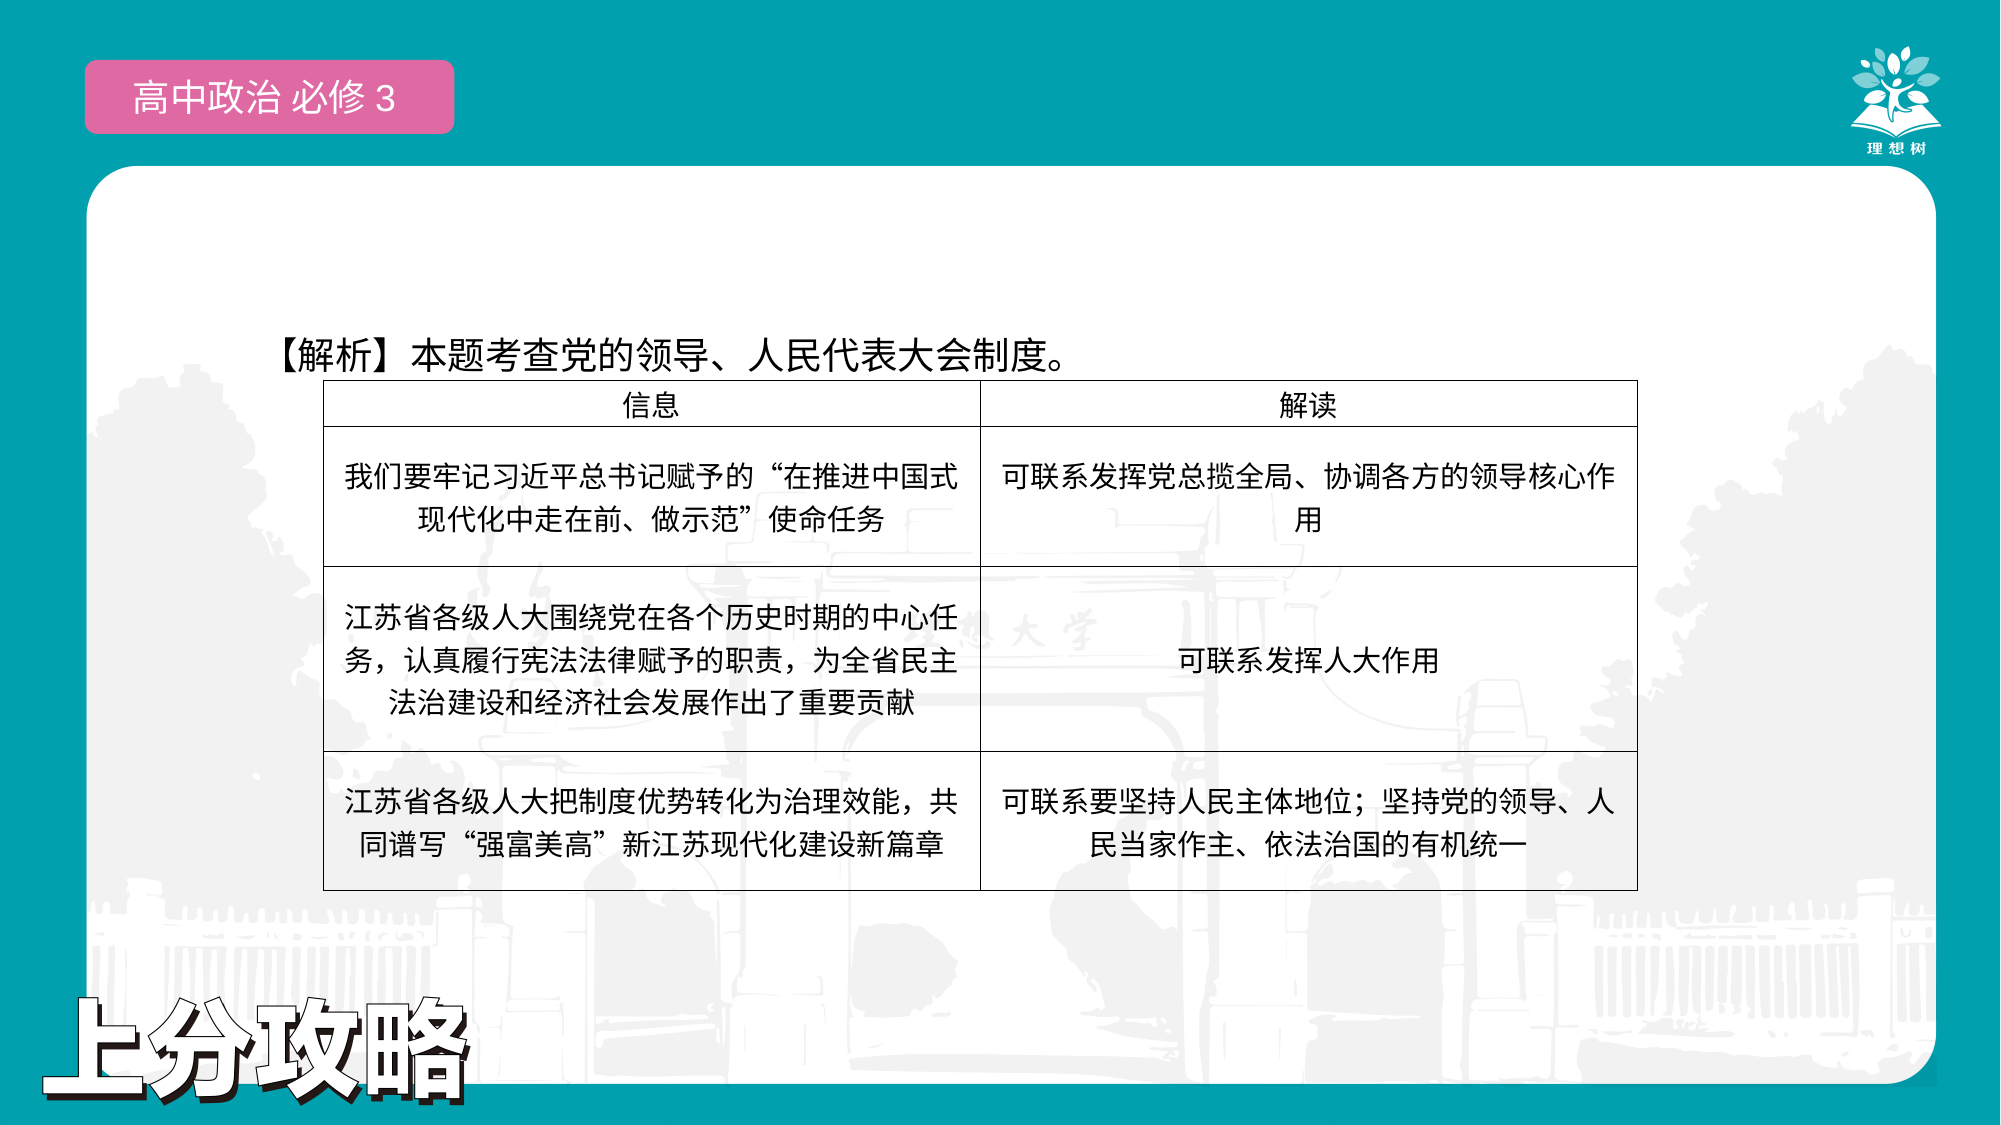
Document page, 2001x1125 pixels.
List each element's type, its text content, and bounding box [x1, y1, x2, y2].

table_cell 可联系发挥人大作用 [981, 567, 1637, 751]
table_cell 可联系要坚持人民主体地位；坚持党的领导、人民当家作主、依法治国的有机统一 [981, 752, 1637, 890]
table_header 信息 [324, 381, 980, 426]
text_box 【解析】本题考查党的领导、人民代表大会制度。 [245, 313, 1755, 813]
table_cell 我们要牢记习近平总书记赋予的“在推进中国式现代化中走在前、做示范”使命任务 [324, 427, 980, 566]
text_box 高中政治 必修3 [83, 58, 456, 135]
table_header 解读 [981, 381, 1637, 426]
table_cell 可联系发挥党总揽全局、协调各方的领导核心作用 [981, 427, 1637, 566]
table_cell 江苏省各级人大把制度优势转化为治理效能，共同谱写“强富美高”新江苏现代化建设新篇章 [324, 752, 980, 890]
picture [0, 0, 2001, 1125]
table_cell 江苏省各级人大围绕党在各个历史时期的中心任务，认真履行宪法法律赋予的职责，为全省民主法治建设和经济社会发展作出了重要贡献 [324, 567, 980, 751]
